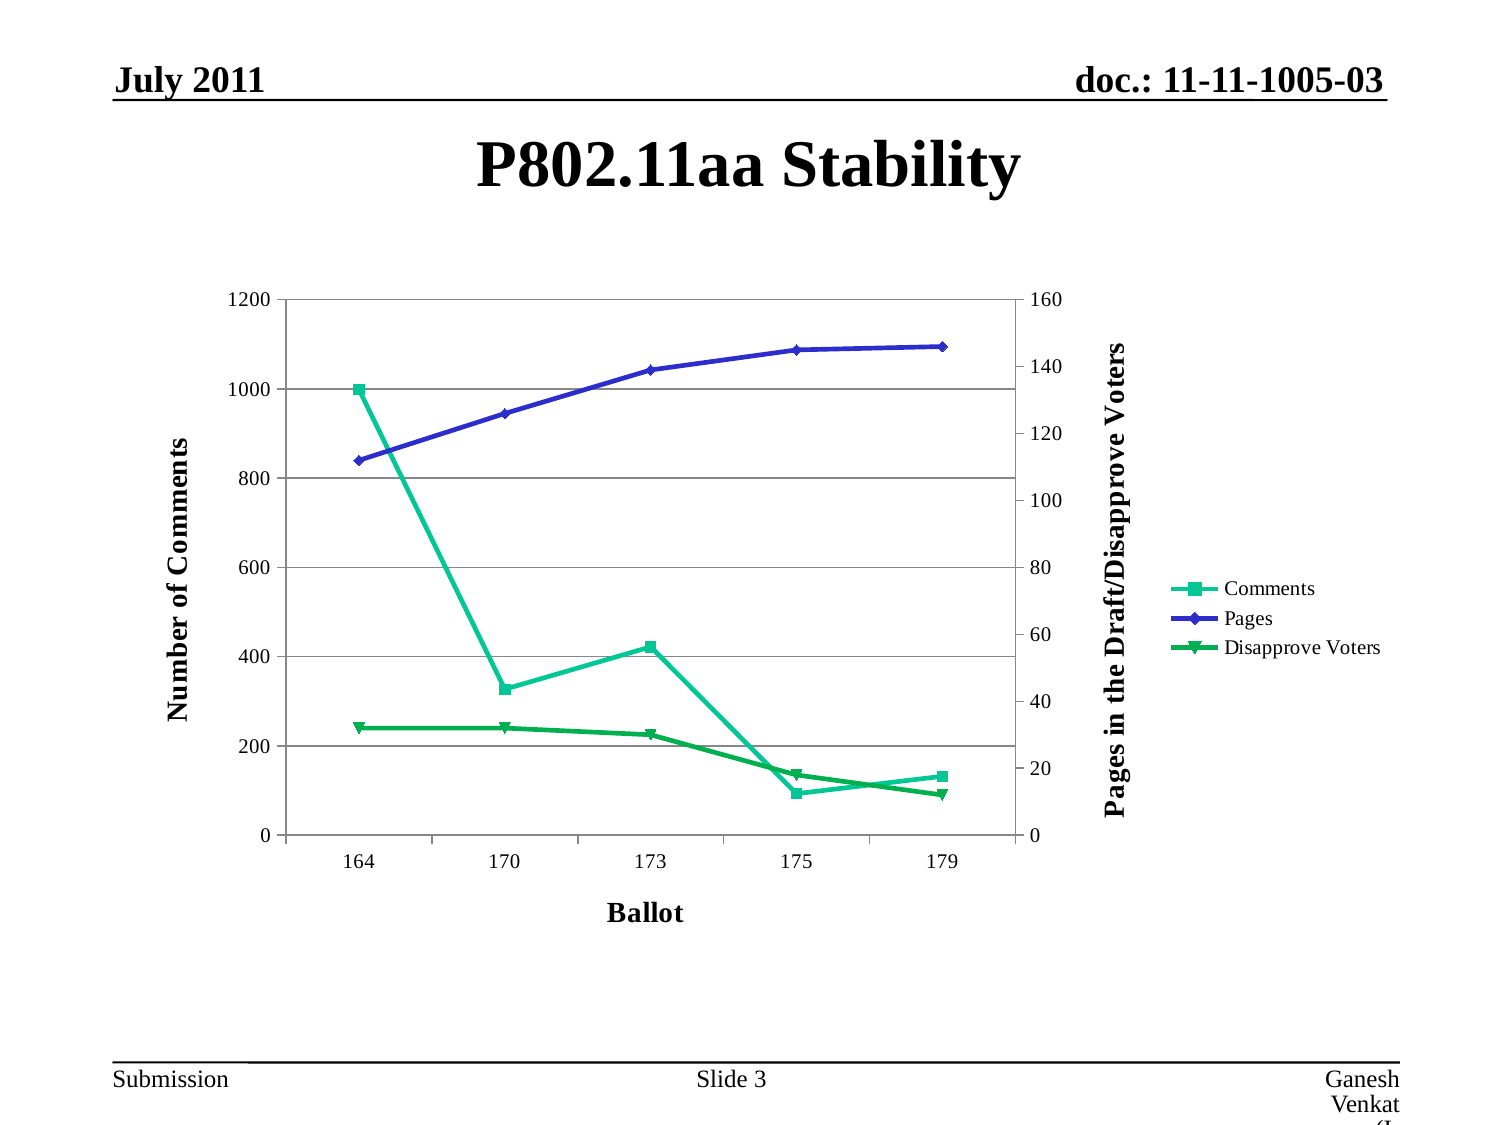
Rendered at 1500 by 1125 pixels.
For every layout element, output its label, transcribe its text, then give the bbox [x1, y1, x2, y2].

footer Ganesh Venkatesan (Intel), et al [1324, 1061, 1402, 1093]
text_box P802.11aa Stability [112, 112, 1388, 288]
chart [124, 273, 1401, 963]
slide_number Slide 3 [687, 1062, 776, 1093]
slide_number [114, 54, 290, 101]
